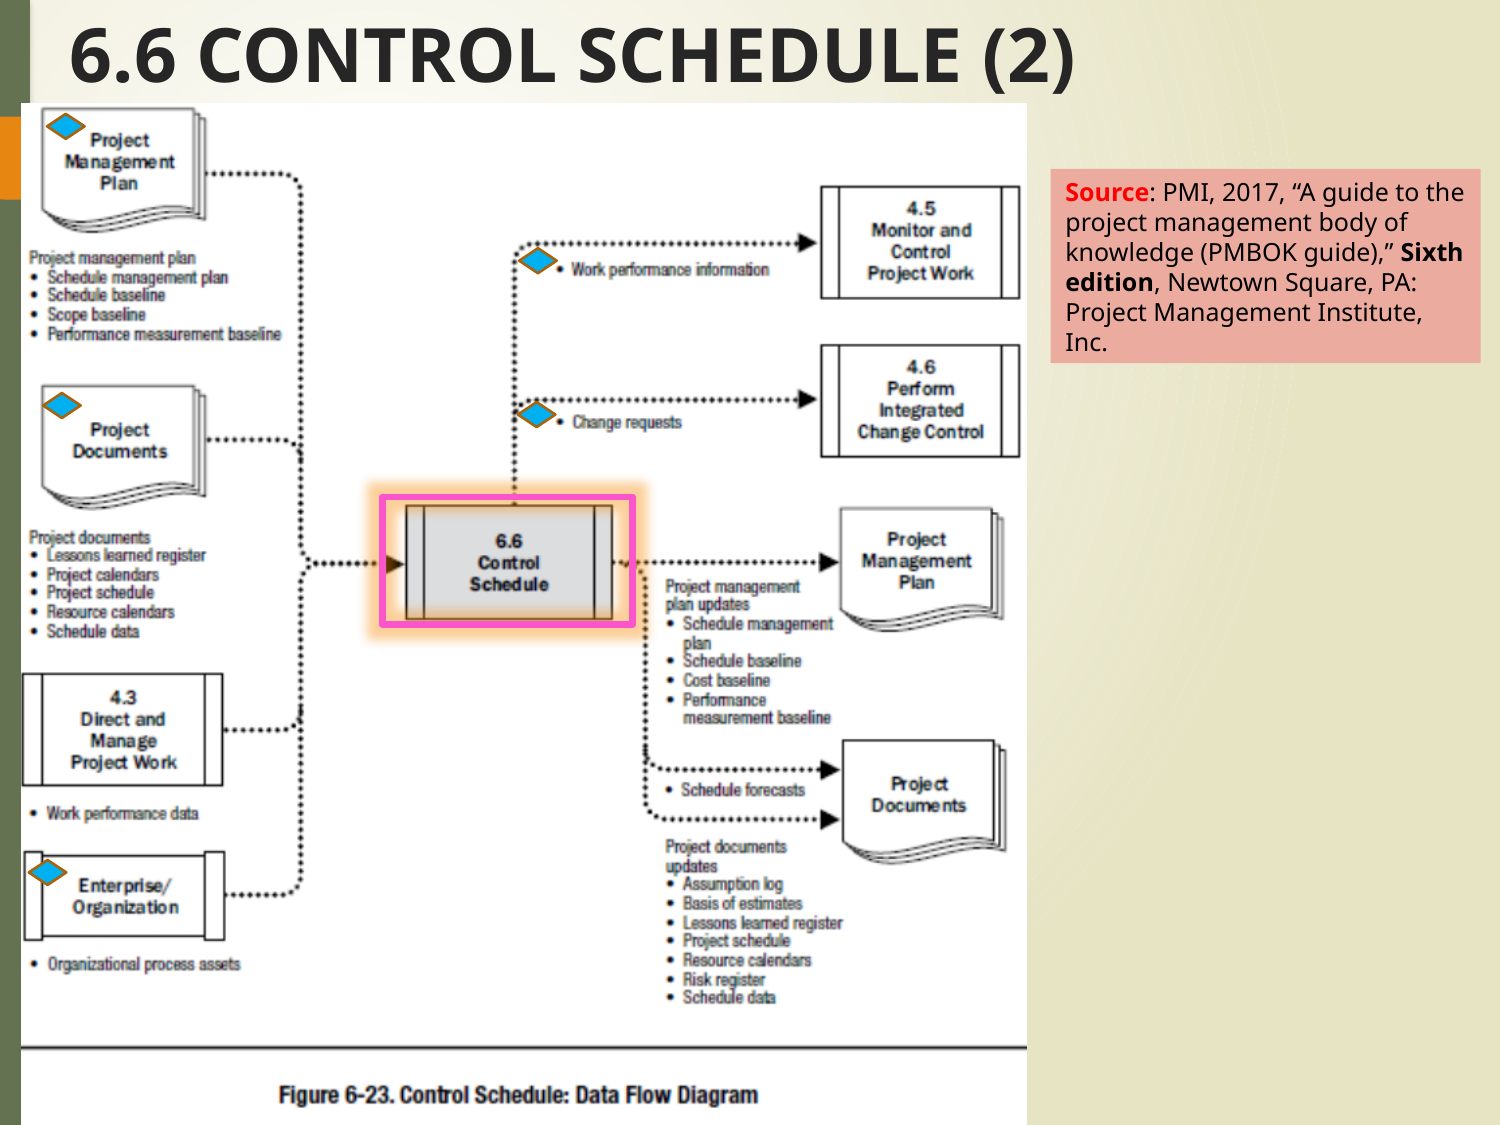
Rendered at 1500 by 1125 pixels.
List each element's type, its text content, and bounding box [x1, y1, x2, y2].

text_box Source: PMI, 2017, “A guide to the project management body of knowledge (PMBOK guide),” Sixth edition, Newtown Square, PA: Project Management Institute, Inc. [1050, 168, 1481, 364]
picture [21, 103, 1027, 1125]
title 6.6 CONTROL SCHEDULE (2) [54, 0, 1500, 110]
